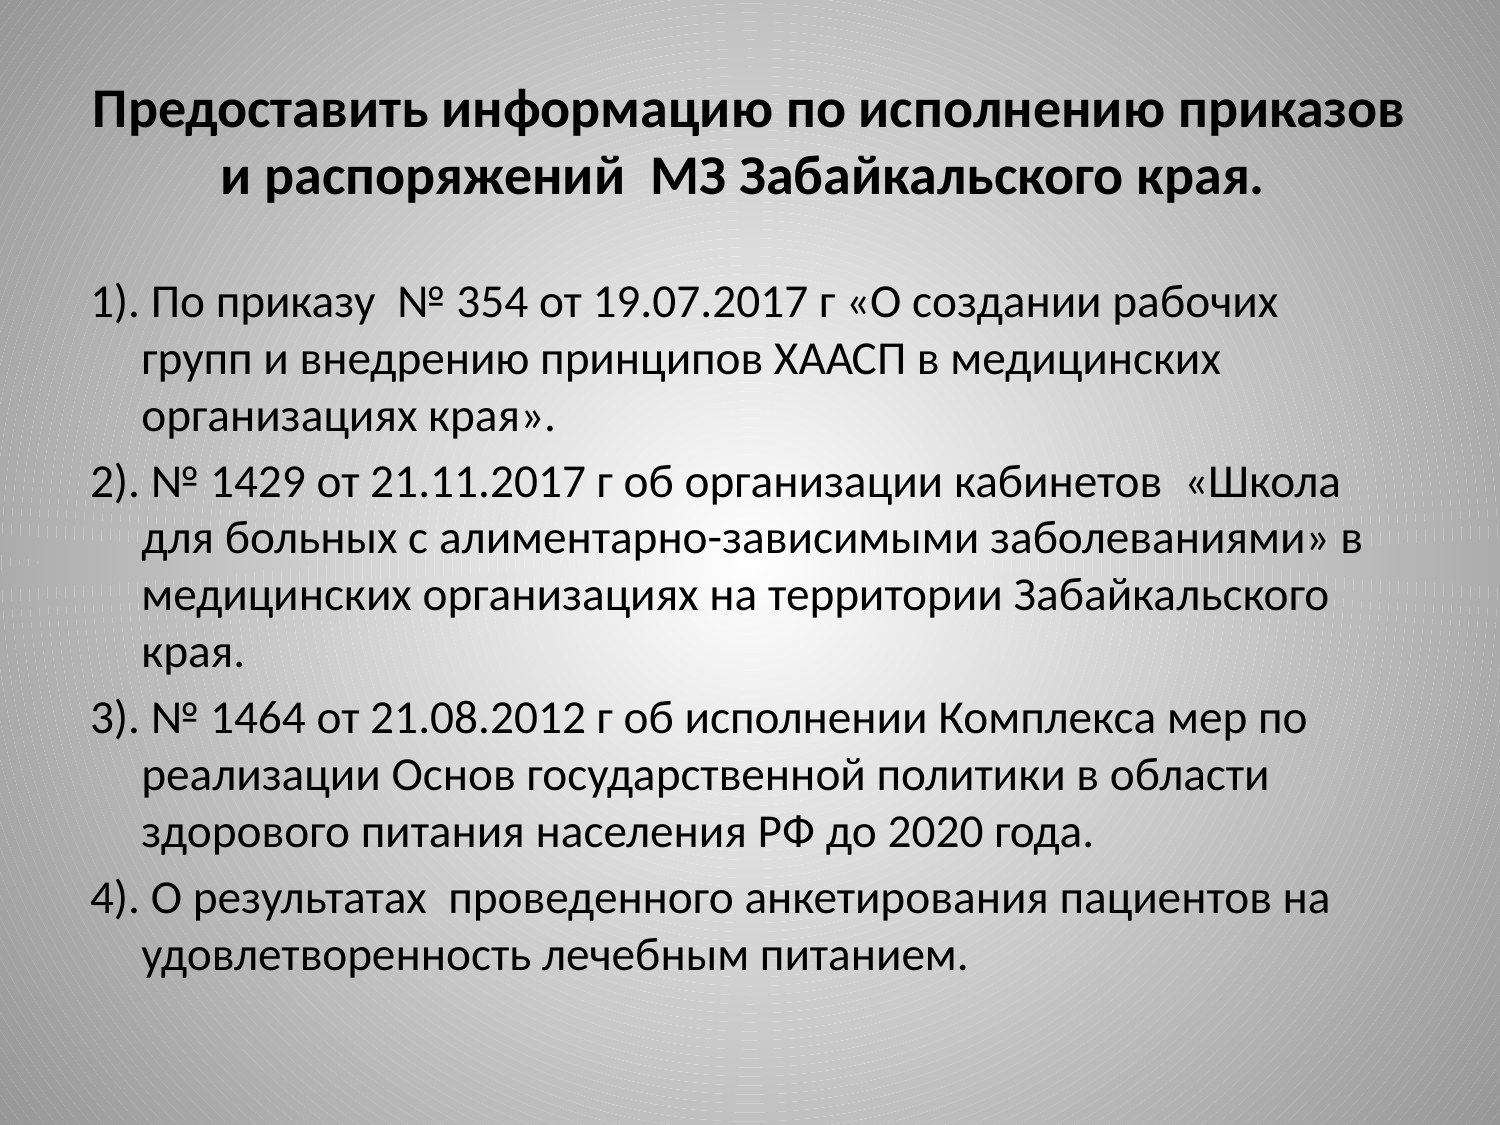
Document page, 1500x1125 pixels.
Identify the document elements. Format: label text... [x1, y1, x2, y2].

title Предоставить информацию по исполнению приказов и распоряжений МЗ Забайкальского края. [75, 45, 1425, 233]
list 1). По приказу № 354 от 19.07.2017 г «О создании рабочих групп и внедрению принципов ХААСП в медицинских организациях края». 2). № 1429 от 21.11.2017 г об организации кабинетов «Школа для больных с алиментарно-зависимыми заболеваниями» в медицинских организациях на территории Забайкальского края. 3). № 1464 от 21.08.2012 г об исполнении Комплекса мер по реализации Основ государственной политики в области здорового питания населения РФ до 2020 года. 4). О результатах проведенного анкетирования пациентов на удовлетворенность лечебным питанием. [75, 262, 1425, 1005]
